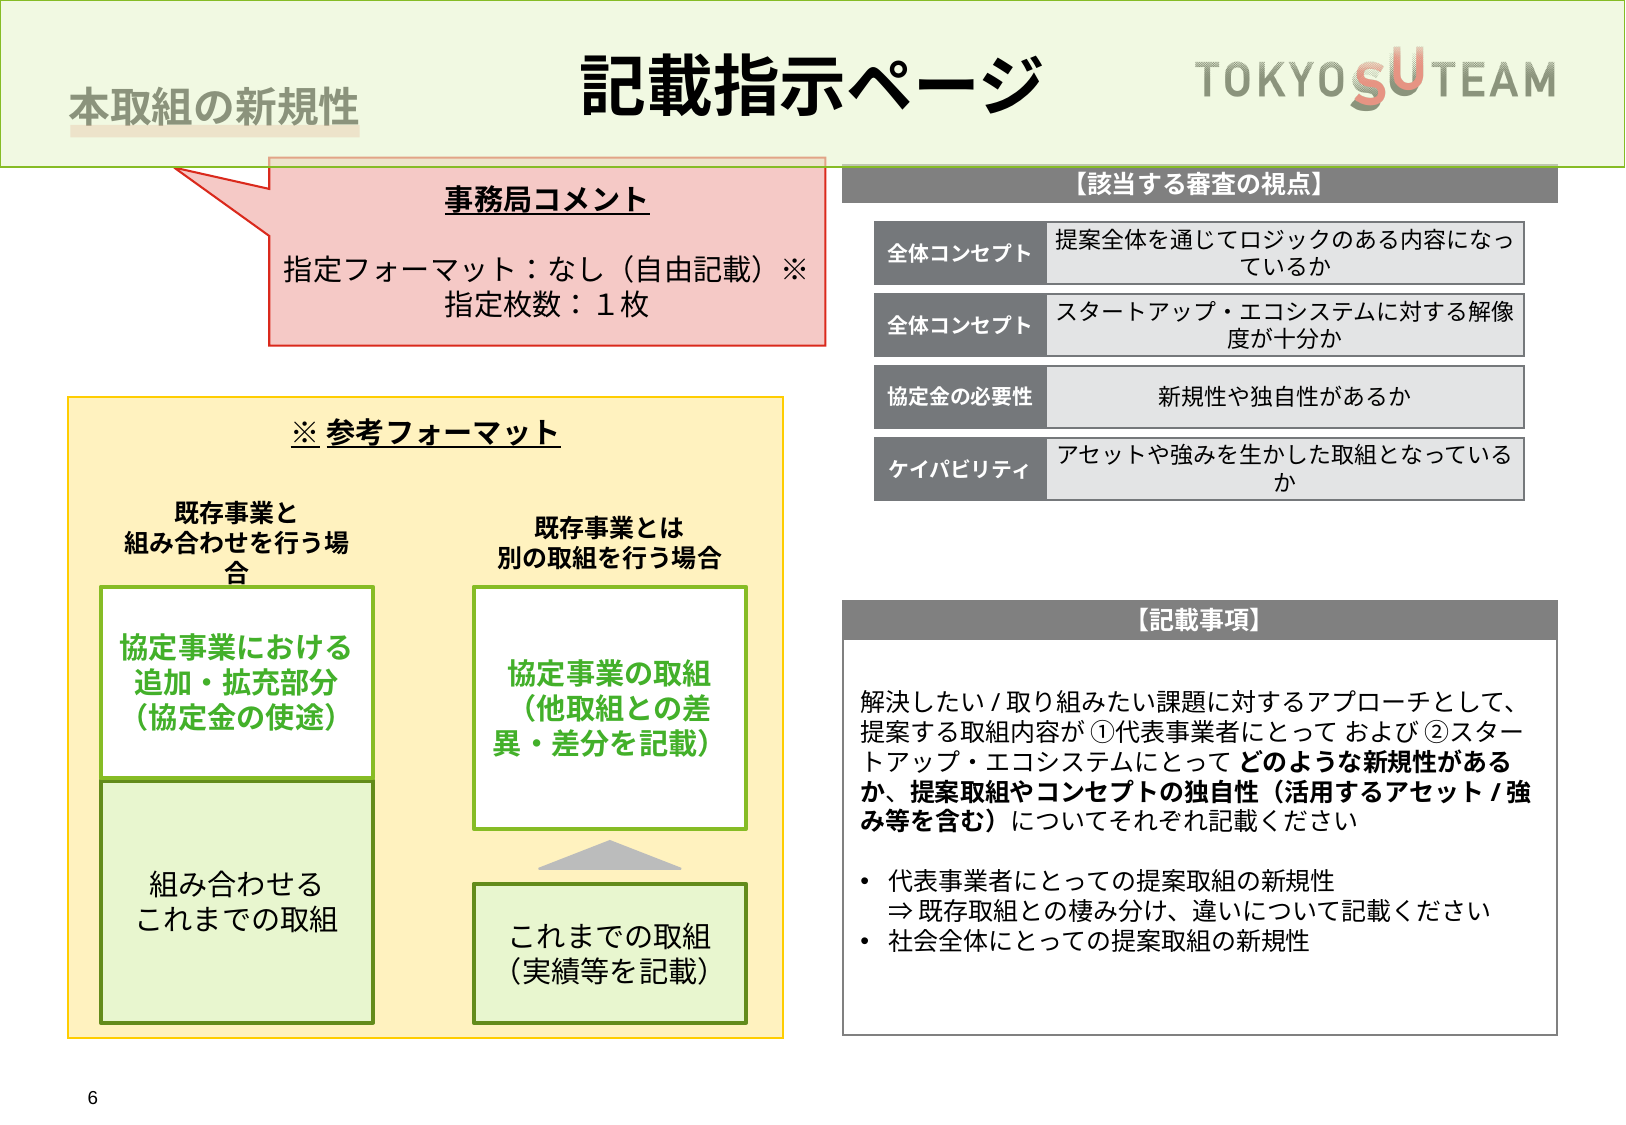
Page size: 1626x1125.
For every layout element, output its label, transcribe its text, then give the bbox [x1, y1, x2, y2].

text_box 記載指示ページ [0, 0, 1625, 167]
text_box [874, 293, 1525, 356]
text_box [874, 365, 1525, 428]
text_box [100, 502, 374, 1023]
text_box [874, 437, 1525, 500]
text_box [842, 600, 1557, 1036]
slide_number 6 [68, 1080, 98, 1109]
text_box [874, 221, 1525, 285]
text_box ※参考フォーマット [68, 396, 784, 1038]
text_box 事務局コメント 指定フォーマット：なし（自由記載）※ 指定枚数：１枚 [174, 167, 826, 346]
picture [1194, 45, 1557, 115]
text_box 【該当する審査の視点】 [842, 167, 1557, 203]
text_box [473, 502, 747, 1023]
